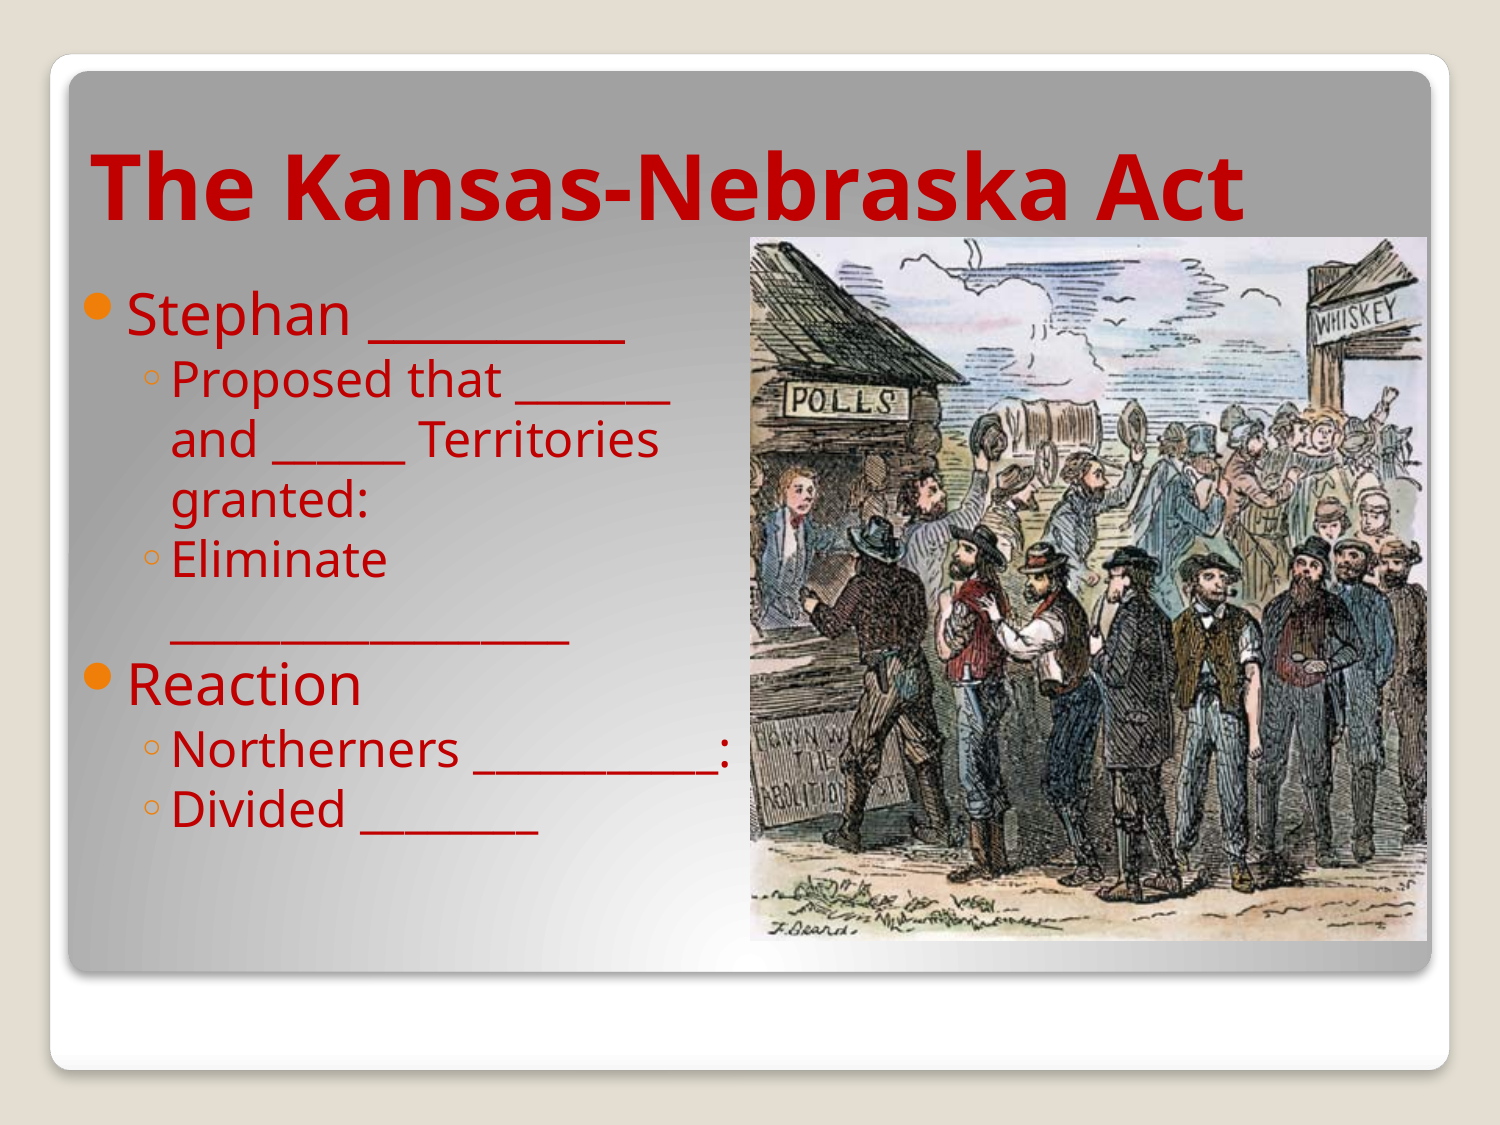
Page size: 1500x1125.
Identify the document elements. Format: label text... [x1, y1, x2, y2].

picture [749, 237, 1427, 941]
list Stephan __________ Proposed that _______ and ______ Territories granted: Eliminate __________________ Reaction Northerners ___________: Divided ________ [50, 262, 763, 1005]
title The Kansas-Nebraska Act [75, 58, 1425, 247]
